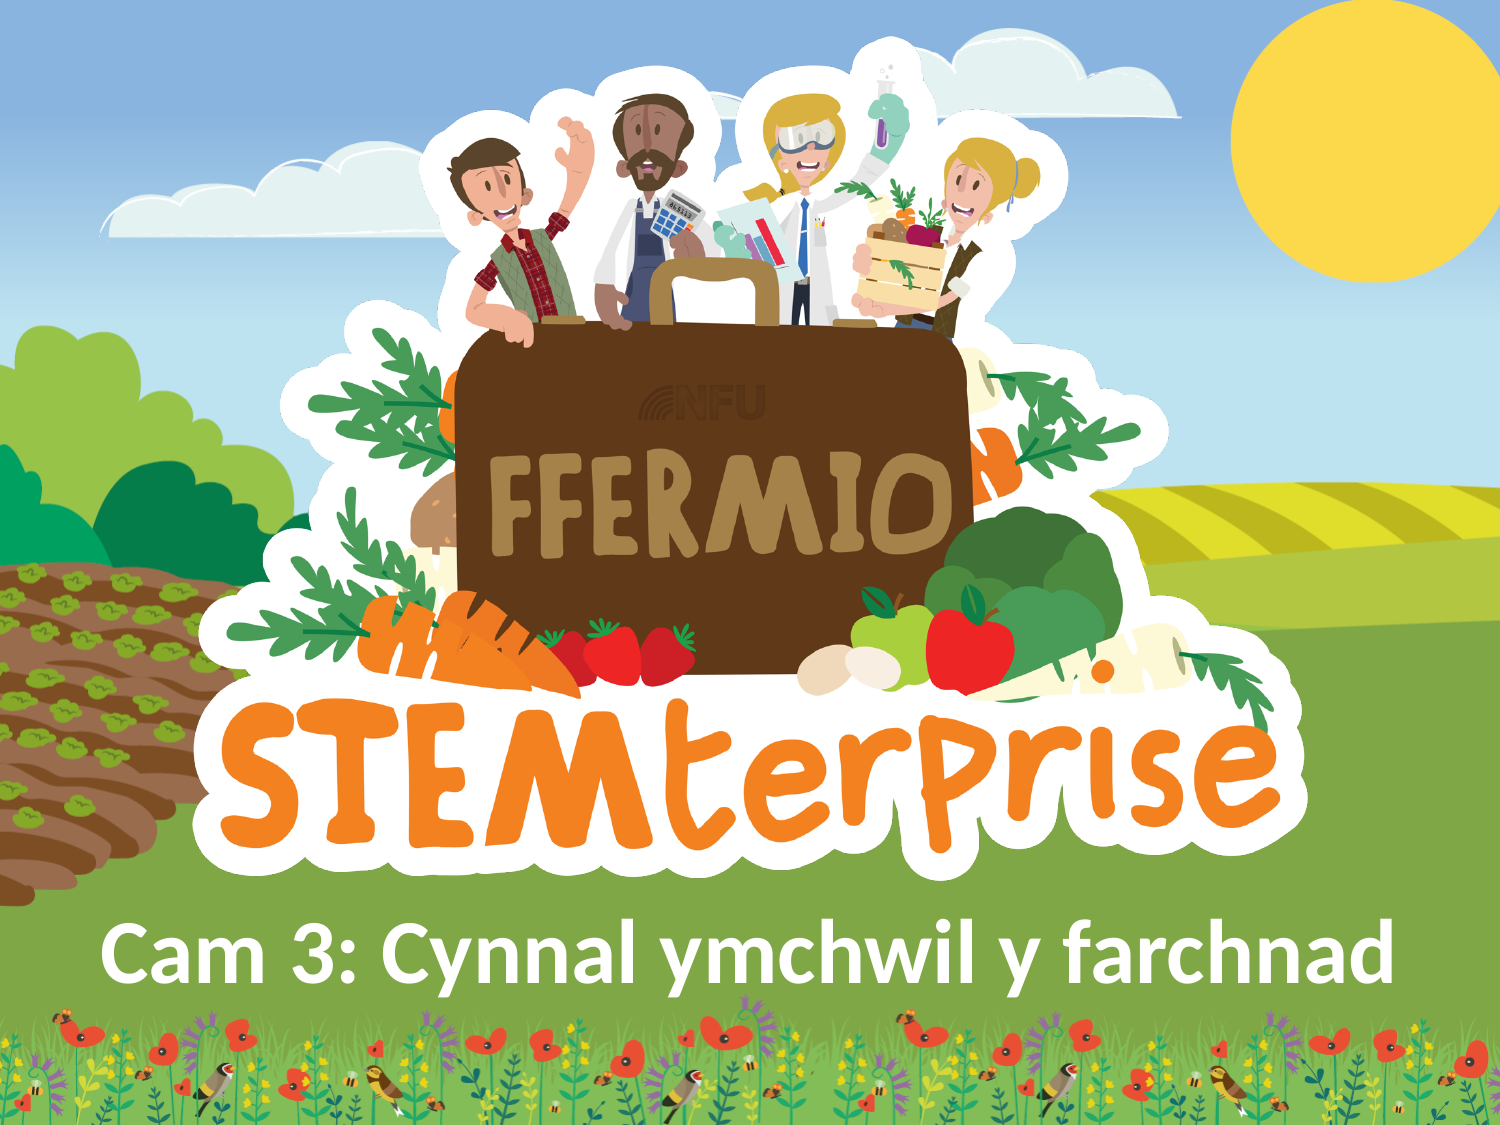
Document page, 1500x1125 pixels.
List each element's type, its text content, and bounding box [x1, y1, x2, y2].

picture [0, 0, 1500, 1125]
title Cam 3: Cynnal ymchwil y farchnad [41, 857, 1459, 1035]
